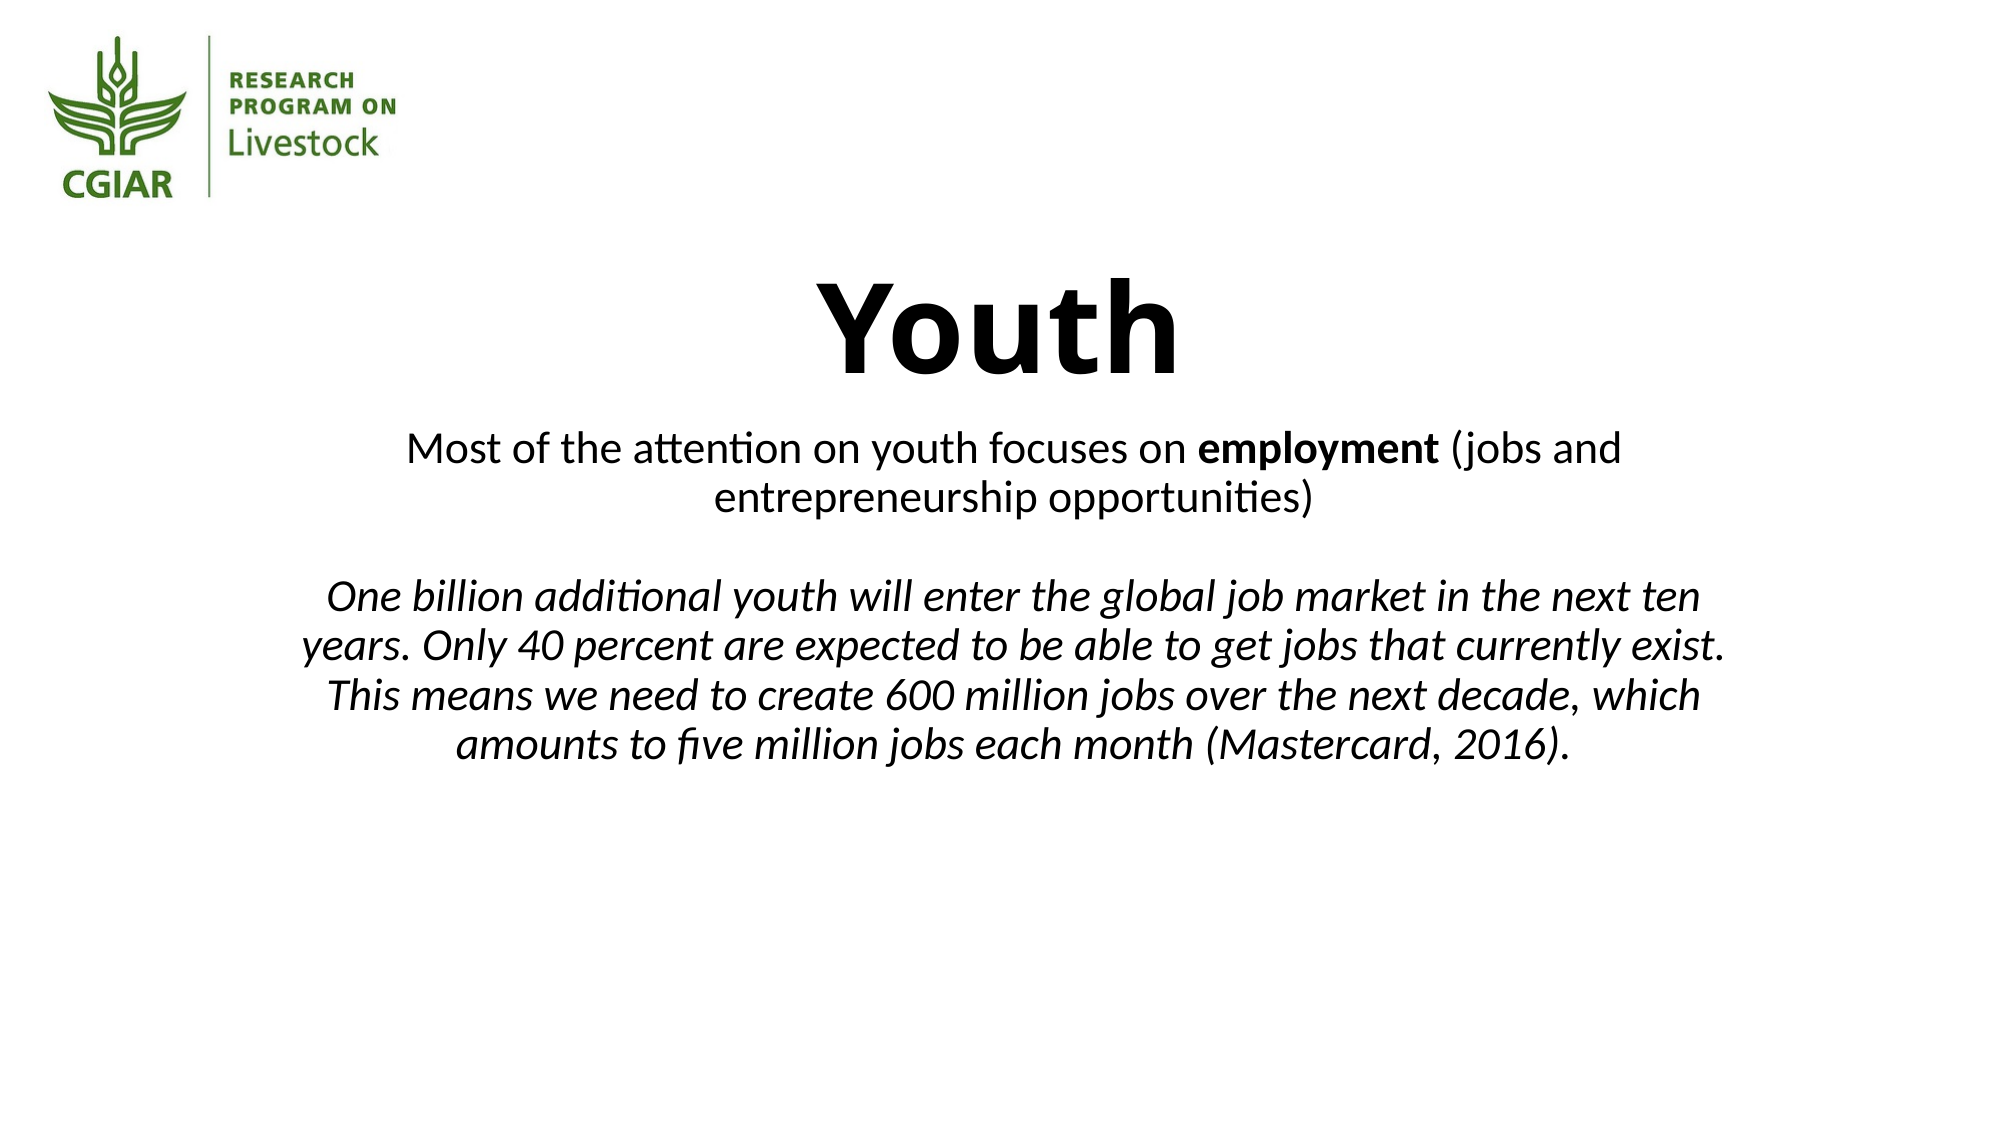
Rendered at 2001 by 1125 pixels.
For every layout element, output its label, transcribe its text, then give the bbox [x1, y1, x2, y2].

title Youth [249, 16, 1750, 409]
picture [44, 29, 413, 213]
subtitle Most of the attention on youth focuses on employment (jobs and entrepreneurship opportunities) One billion additional youth will enter the global job market in the next ten years. Only 40 percent are expected to be able to get jobs that currently exist. This means we need to create 600 million jobs over the next decade, which amounts to five million jobs each month (Mastercard, 2016). [264, 366, 1765, 639]
